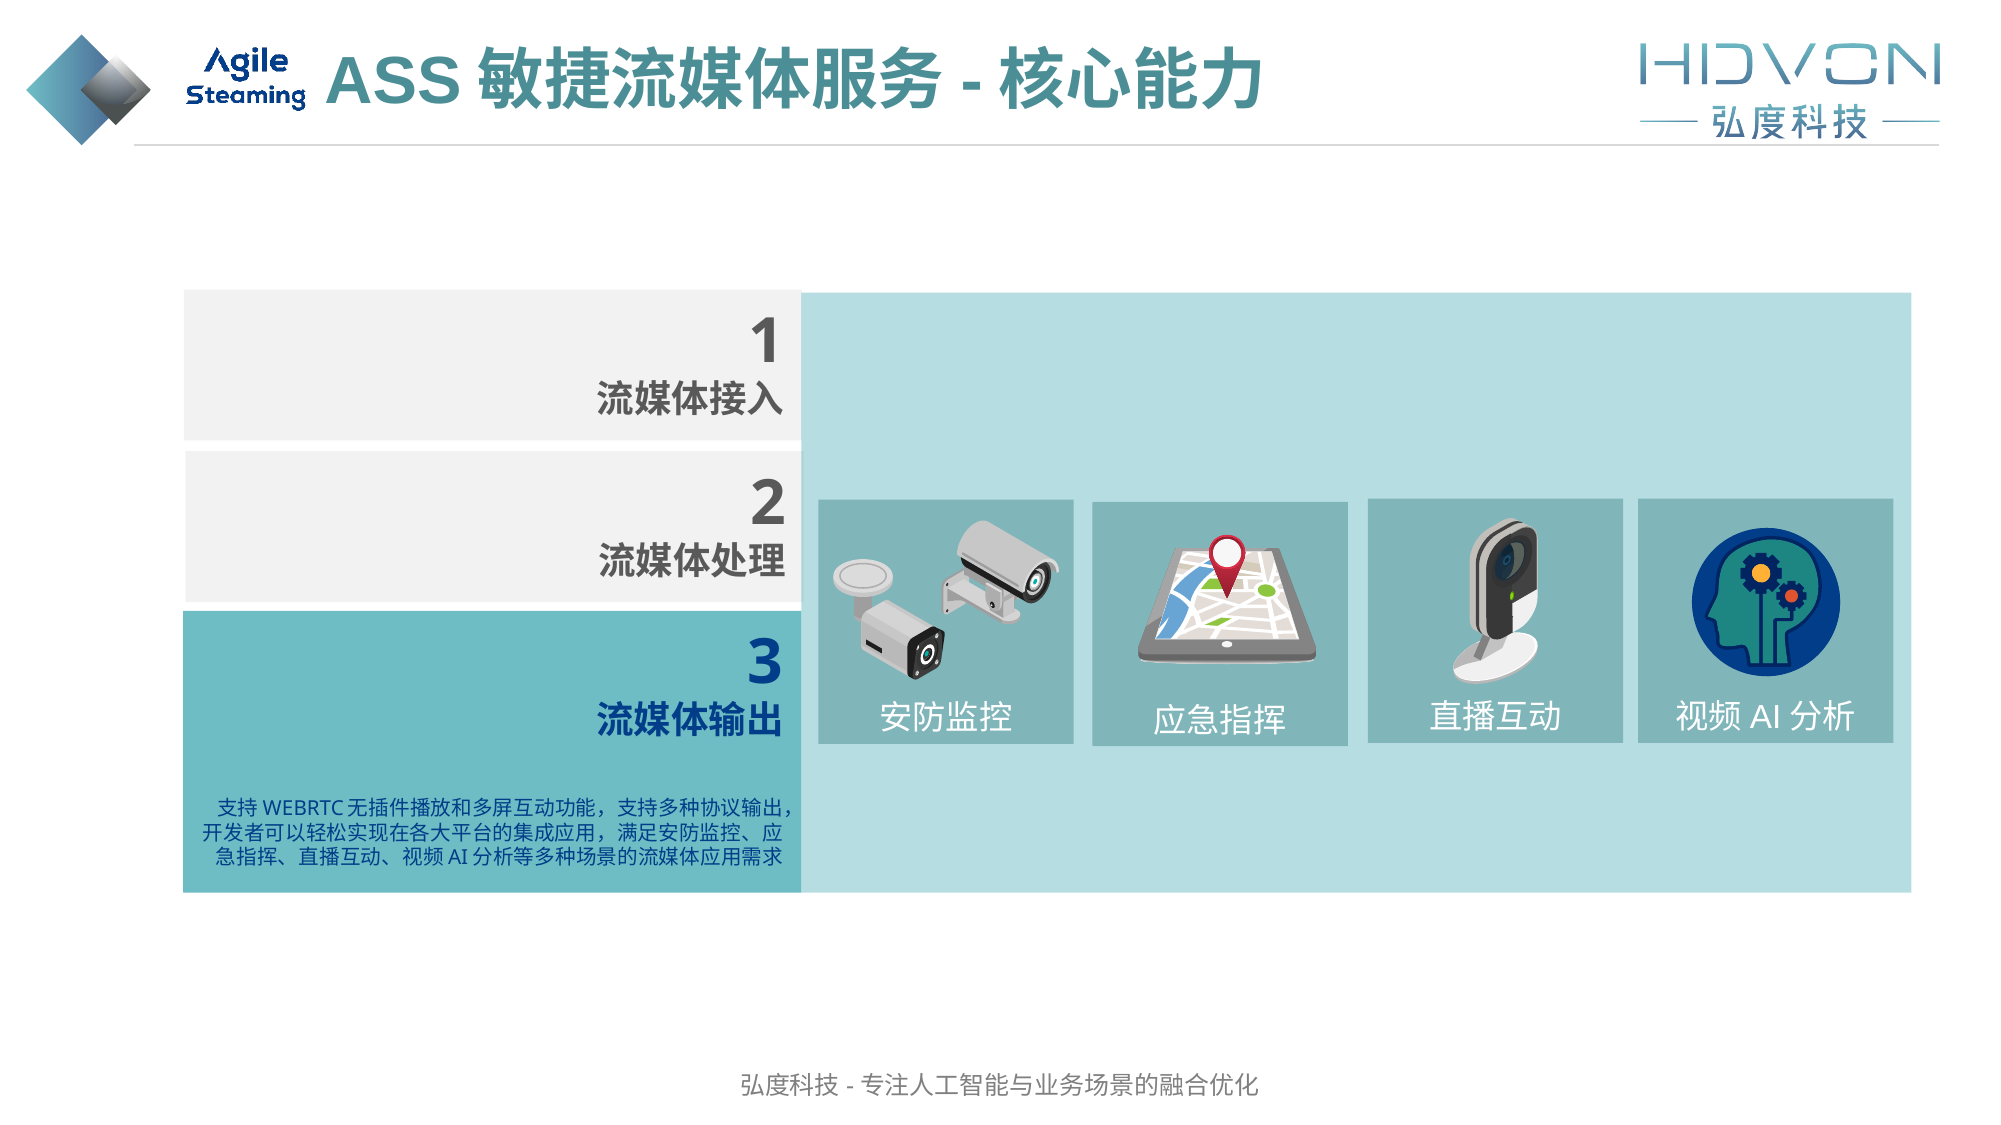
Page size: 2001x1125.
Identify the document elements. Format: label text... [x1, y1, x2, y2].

text_box 安防监控 [818, 499, 1074, 744]
text_box 视频AI分析 [1638, 498, 1894, 743]
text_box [1138, 534, 1316, 664]
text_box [1691, 527, 1841, 677]
picture [181, 14, 310, 143]
title ASS敏捷流媒体服务-核心能力 [309, 38, 1632, 176]
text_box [1367, 498, 1624, 743]
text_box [185, 451, 804, 603]
text_box [801, 292, 1912, 893]
picture [1640, 43, 1940, 139]
text_box 应急指挥 [1092, 501, 1348, 747]
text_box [183, 610, 802, 893]
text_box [833, 520, 1060, 680]
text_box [183, 289, 803, 441]
